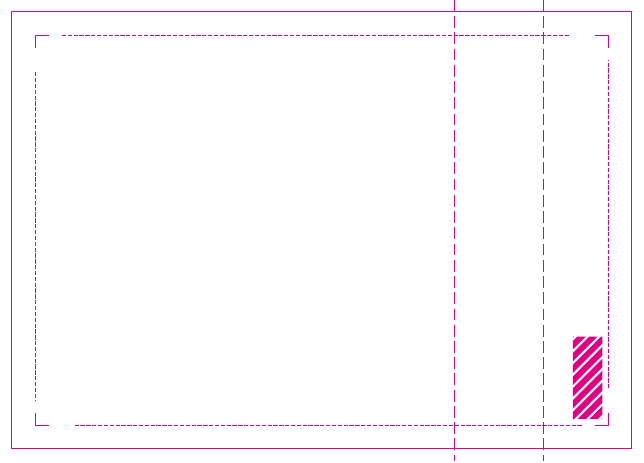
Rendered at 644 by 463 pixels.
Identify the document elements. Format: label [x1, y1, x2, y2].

text_box [11, 11, 632, 449]
